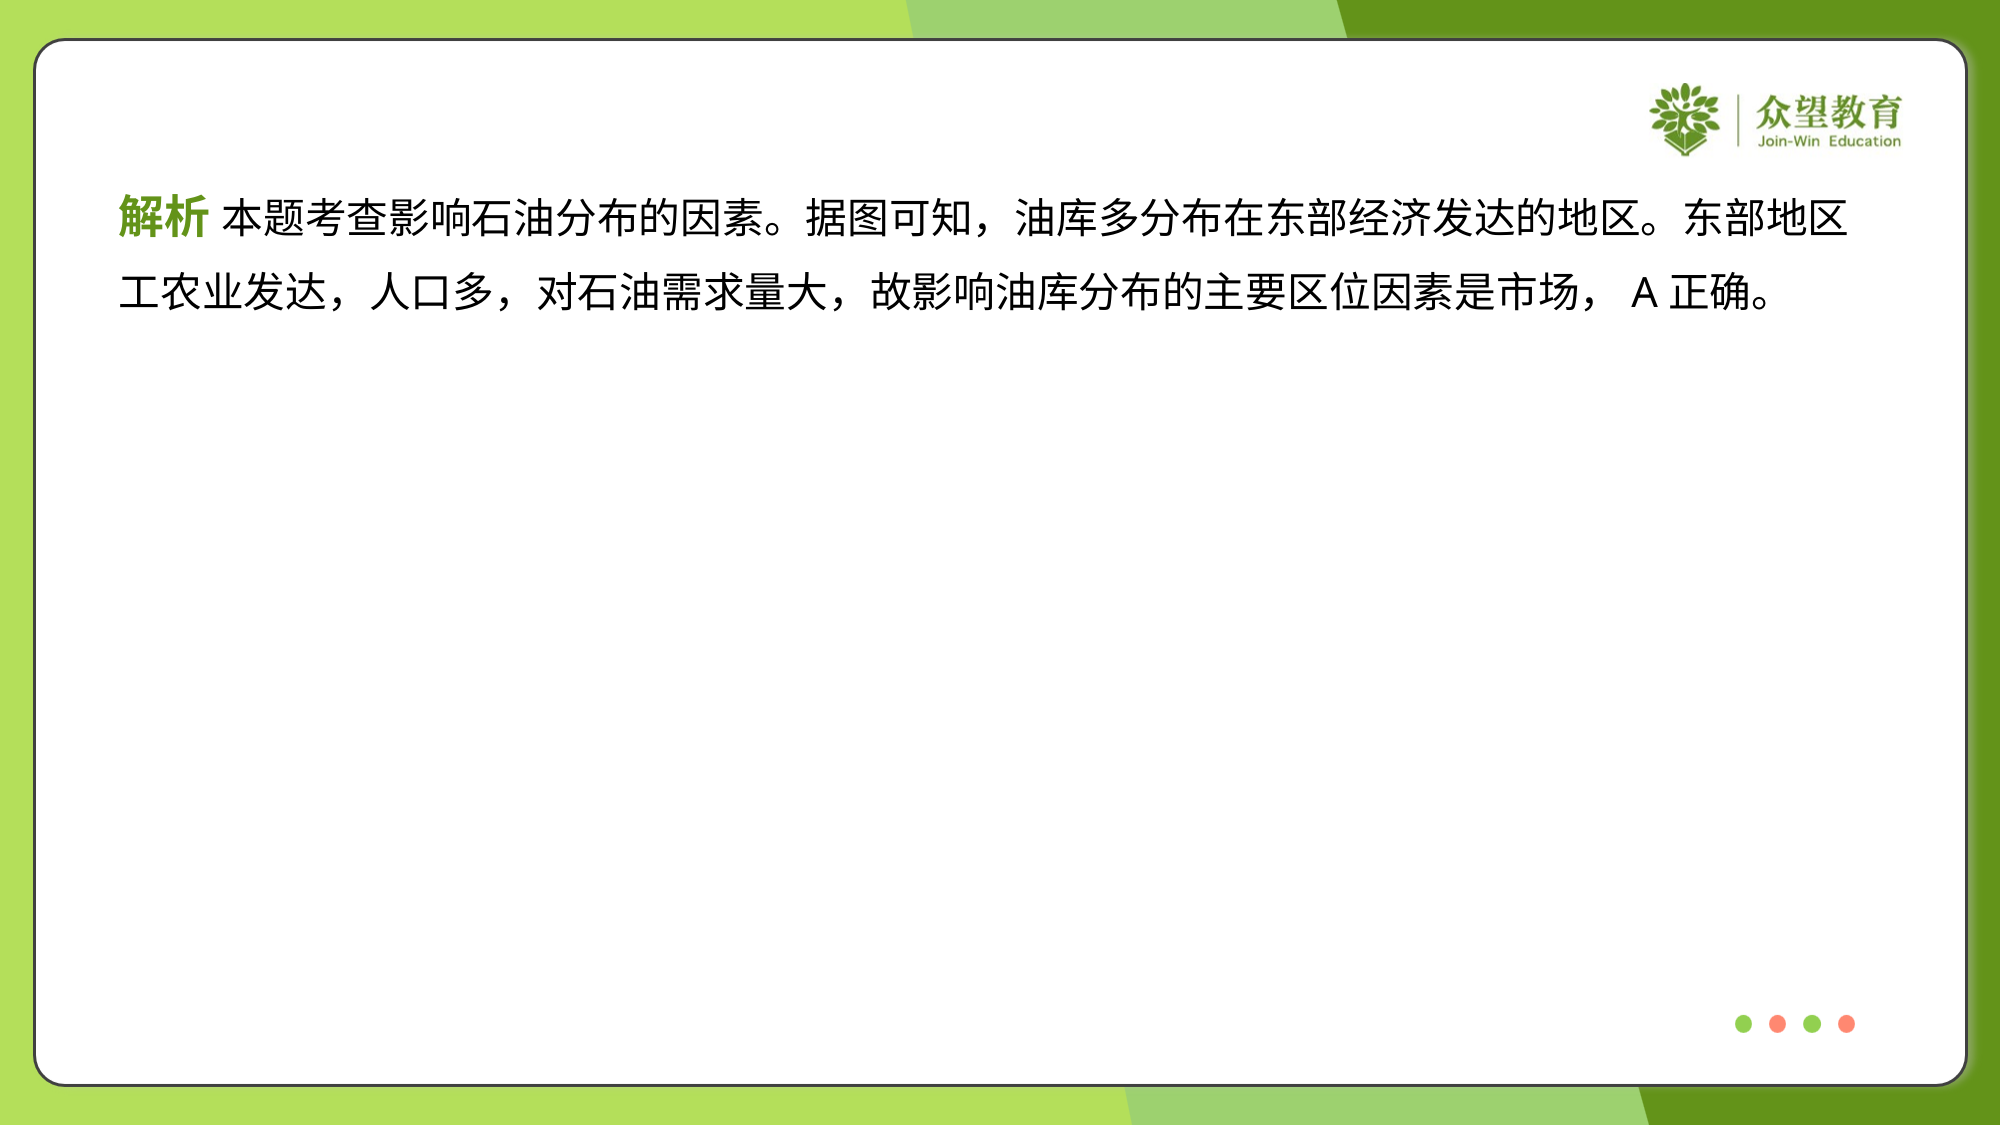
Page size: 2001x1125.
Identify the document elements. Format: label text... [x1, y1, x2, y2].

picture [0, 0, 2000, 1125]
text_box 解析 本题考查影响石油分布的因素。据图可知，油库多分布在东部经济发达的地区。东部地区 工农业发达，人口多，对石油需求量大，故影响油库分布的主要区位因素是市场，A正确。 [118, 159, 1883, 309]
